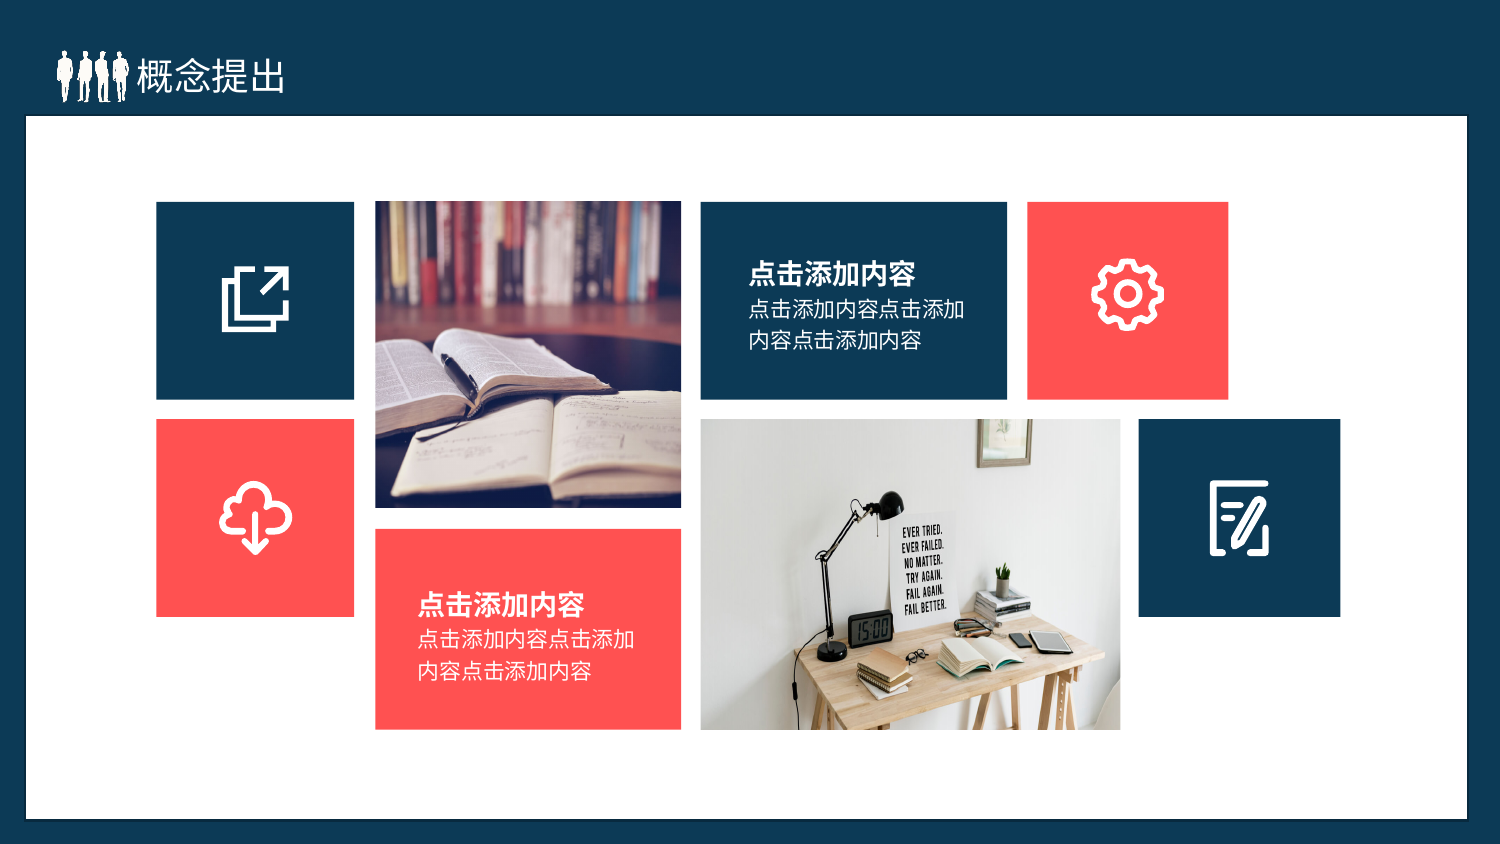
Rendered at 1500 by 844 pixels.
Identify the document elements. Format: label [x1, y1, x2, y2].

text_box [156, 419, 355, 617]
text_box [1027, 201, 1229, 400]
picture [50, 42, 131, 103]
text_box [375, 528, 682, 730]
text_box [700, 419, 1121, 730]
text_box [1138, 419, 1341, 617]
text_box [156, 201, 355, 400]
text_box [375, 201, 682, 508]
text_box [700, 201, 1008, 400]
